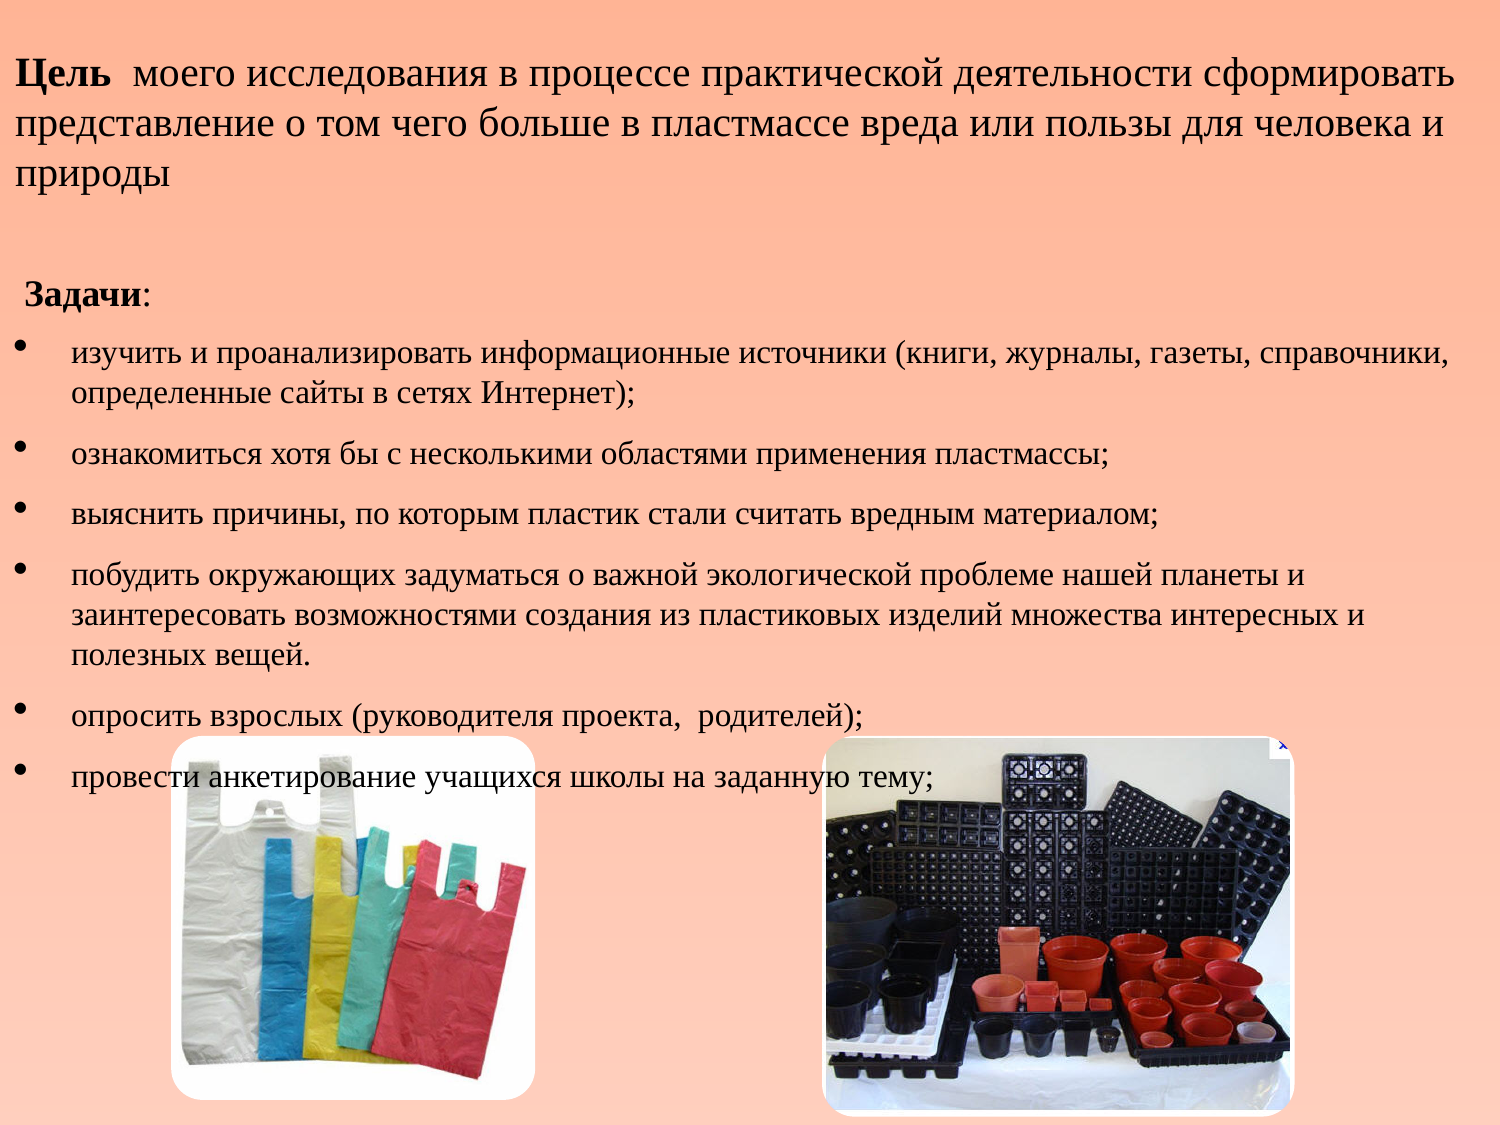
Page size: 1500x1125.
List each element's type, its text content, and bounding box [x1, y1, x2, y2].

picture [170, 735, 536, 1101]
text_box Задачи: изучить и проанализировать информационные источники (книги, журналы, газеты, справочники, определенные сайты в сетях Интернет); ознакомиться хотя бы с несколькими областями применения пластмассы; выяснить причины, по которым пластик стали считать вредным материалом; побудить окружающих задуматься о важной экологической проблеме нашей планеты и заинтересовать возможностями создания из пластиковых изделий множества интересных и полезных вещей. опросить взрослых (руководителя проекта, родителей); провести анкетирование учащихся школы на заданную тему; [0, 255, 1500, 862]
picture [821, 735, 1295, 1117]
list Цель моего исследования в процессе практической деятельности сформировать представление о том чего больше в пластмассе вреда или пользы для человека и природы [0, 36, 1500, 255]
